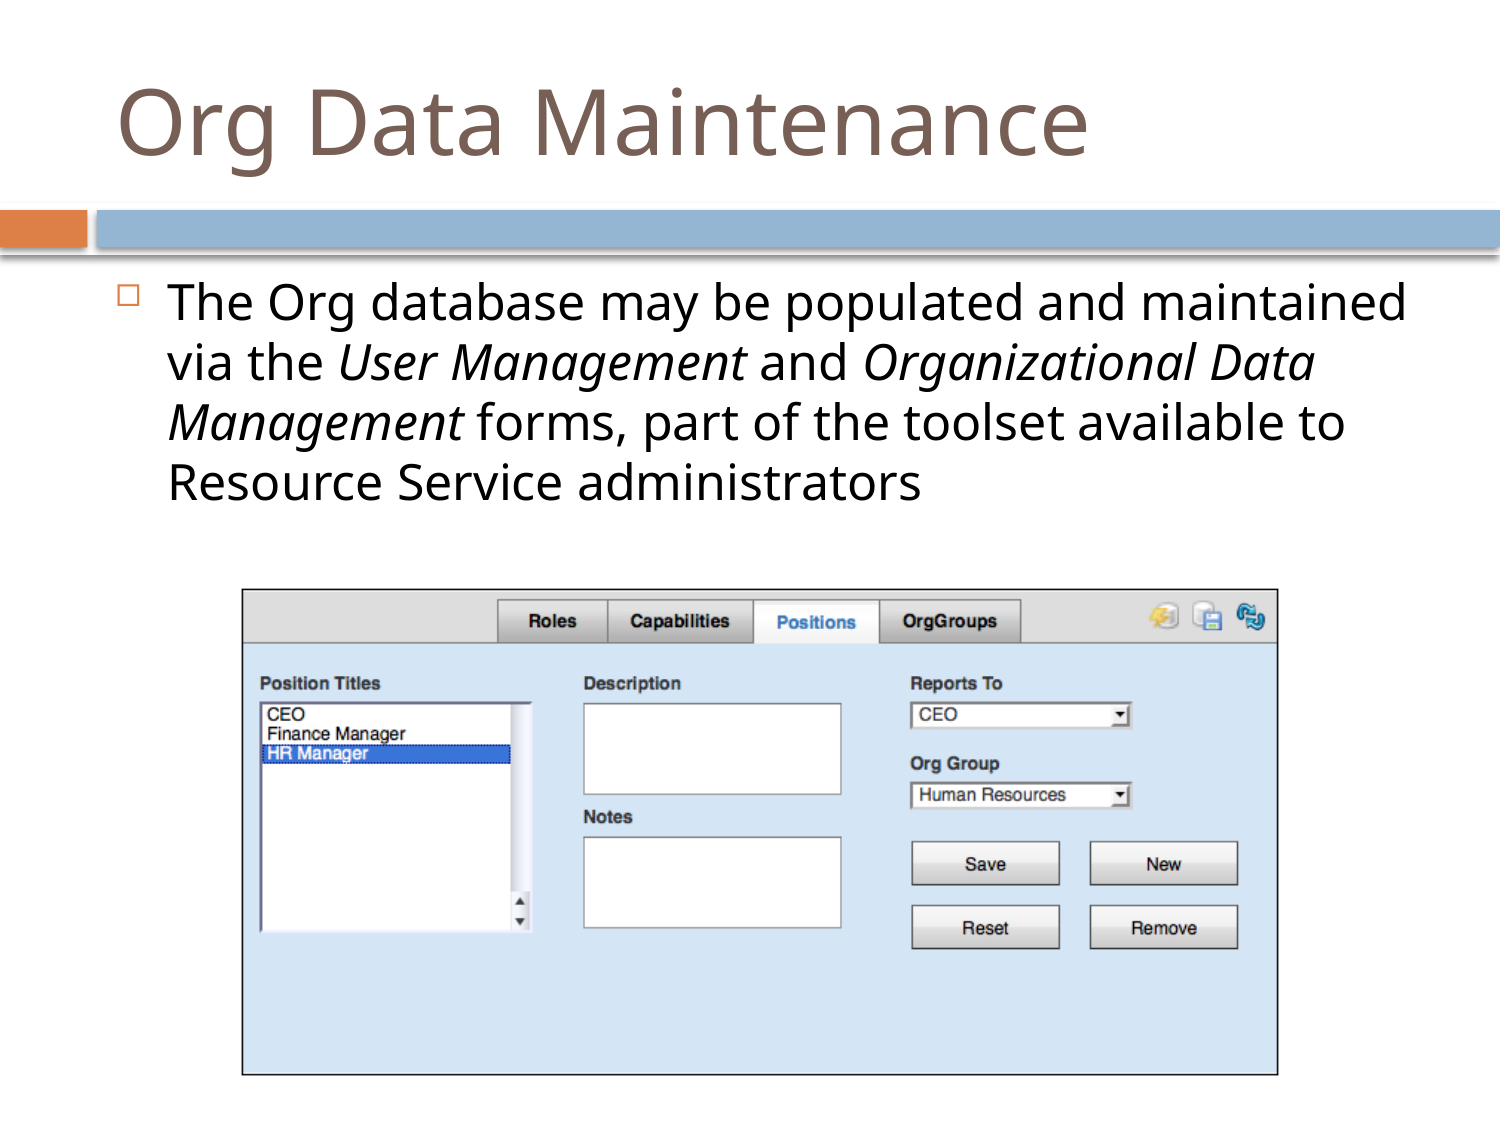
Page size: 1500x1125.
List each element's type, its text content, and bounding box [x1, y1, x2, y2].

title Org Data Maintenance [100, 37, 1438, 200]
list The Org database may be populated and maintained via the User Management and Organizational Data Management forms, part of the toolset available to Resource Service administrators [100, 262, 1438, 1000]
picture [229, 582, 1289, 1090]
